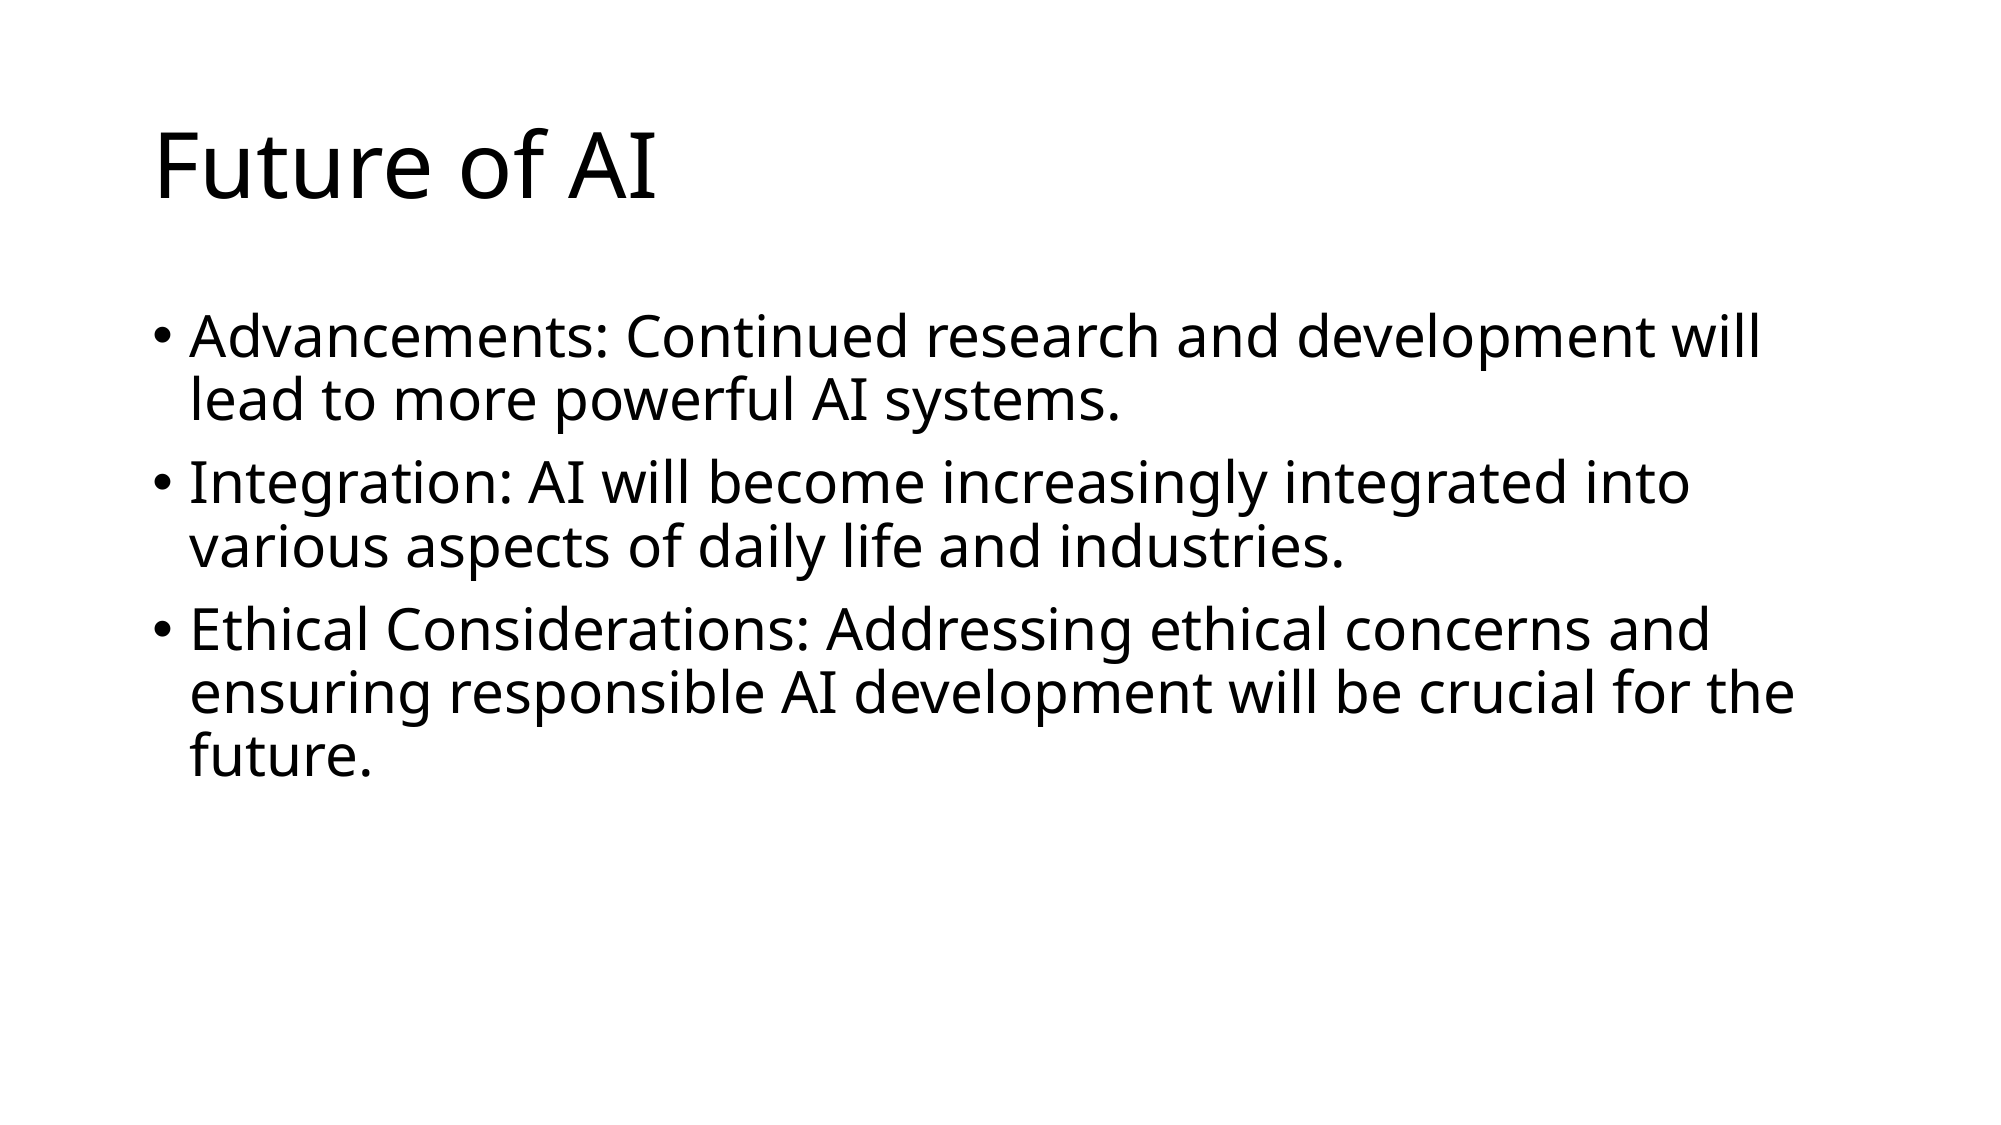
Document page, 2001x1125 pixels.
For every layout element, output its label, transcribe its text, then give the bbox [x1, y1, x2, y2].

list Advancements: Continued research and development will lead to more powerful AI systems. Integration: AI will become increasingly integrated into various aspects of daily life and industries. Ethical Considerations: Addressing ethical concerns and ensuring responsible AI development will be crucial for the future. [137, 299, 1863, 1014]
title Future of AI [137, 59, 1863, 278]
